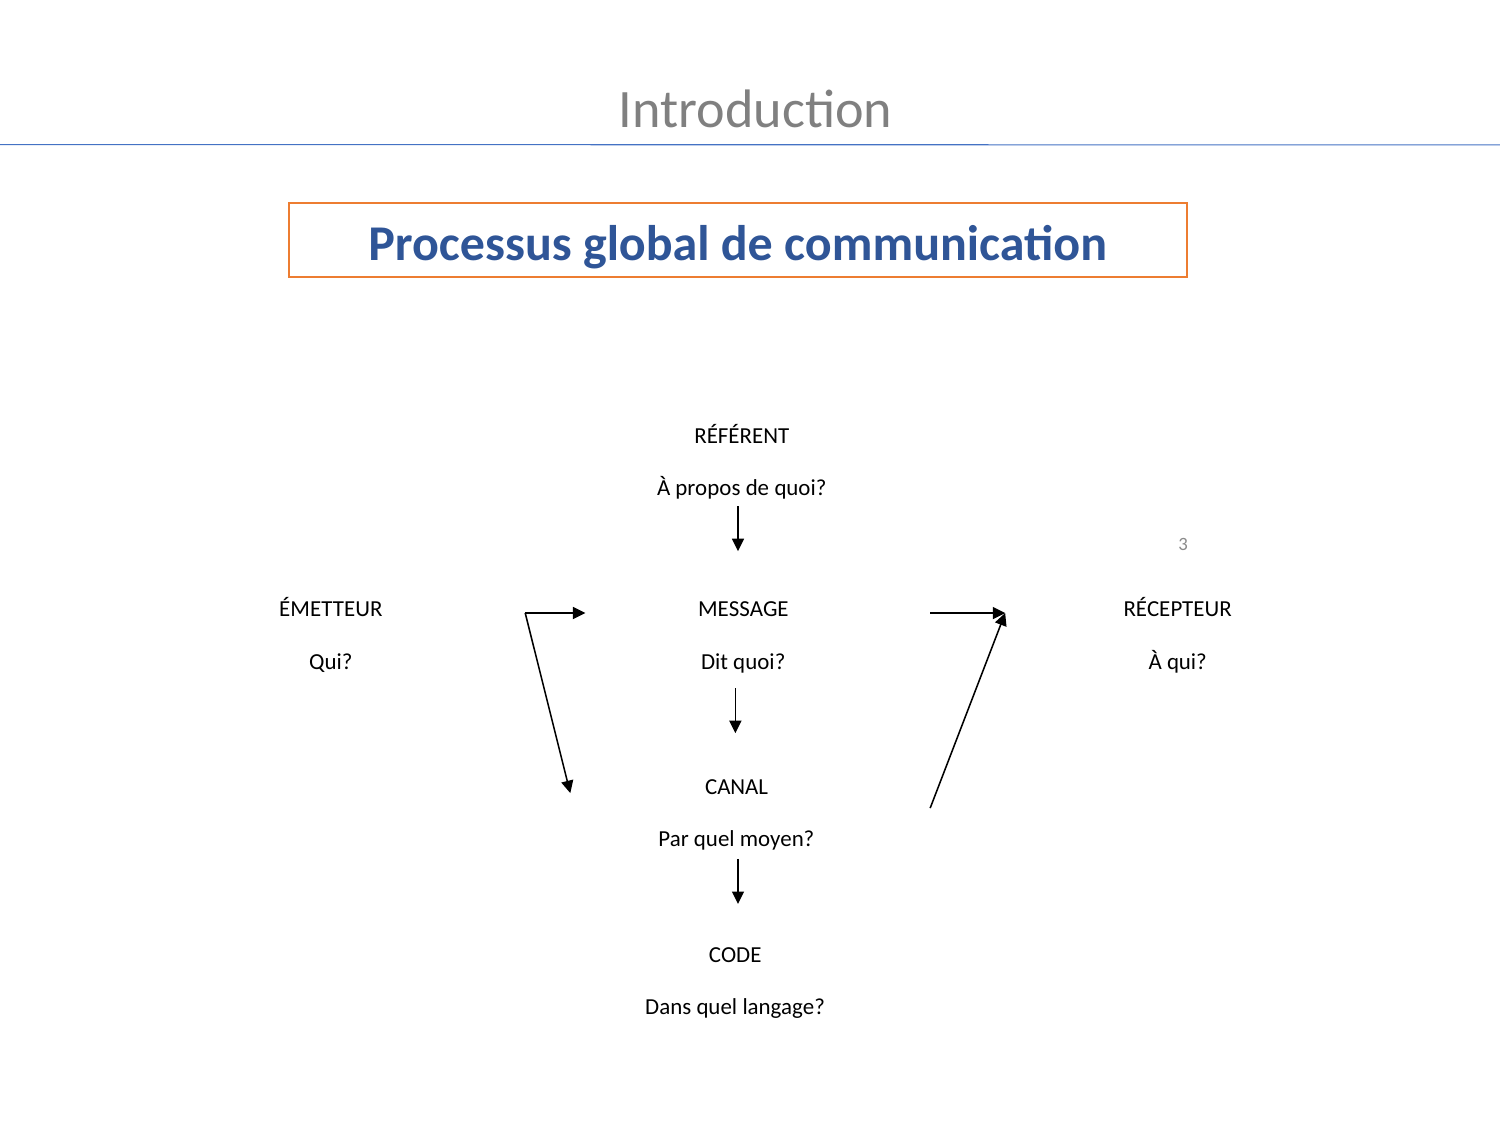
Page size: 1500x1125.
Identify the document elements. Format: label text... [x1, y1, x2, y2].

text_box Introduction [11, 66, 1500, 144]
text_box RÉFÉRENT À propos de quoi? [584, 408, 900, 506]
text_box ÉMETTEUR Qui? [135, 582, 526, 679]
text_box Processus global de communication [288, 202, 1188, 278]
text_box CODE Dans quel langage? [570, 928, 901, 1029]
text_box MESSAGE Dit quoi? [585, 582, 901, 688]
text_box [930, 614, 1006, 809]
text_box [525, 613, 571, 794]
slide_number 3 [865, 513, 1203, 574]
text_box RÉCEPTEUR À qui? [1020, 582, 1336, 679]
text_box CANAL Par quel moyen? [571, 759, 902, 859]
